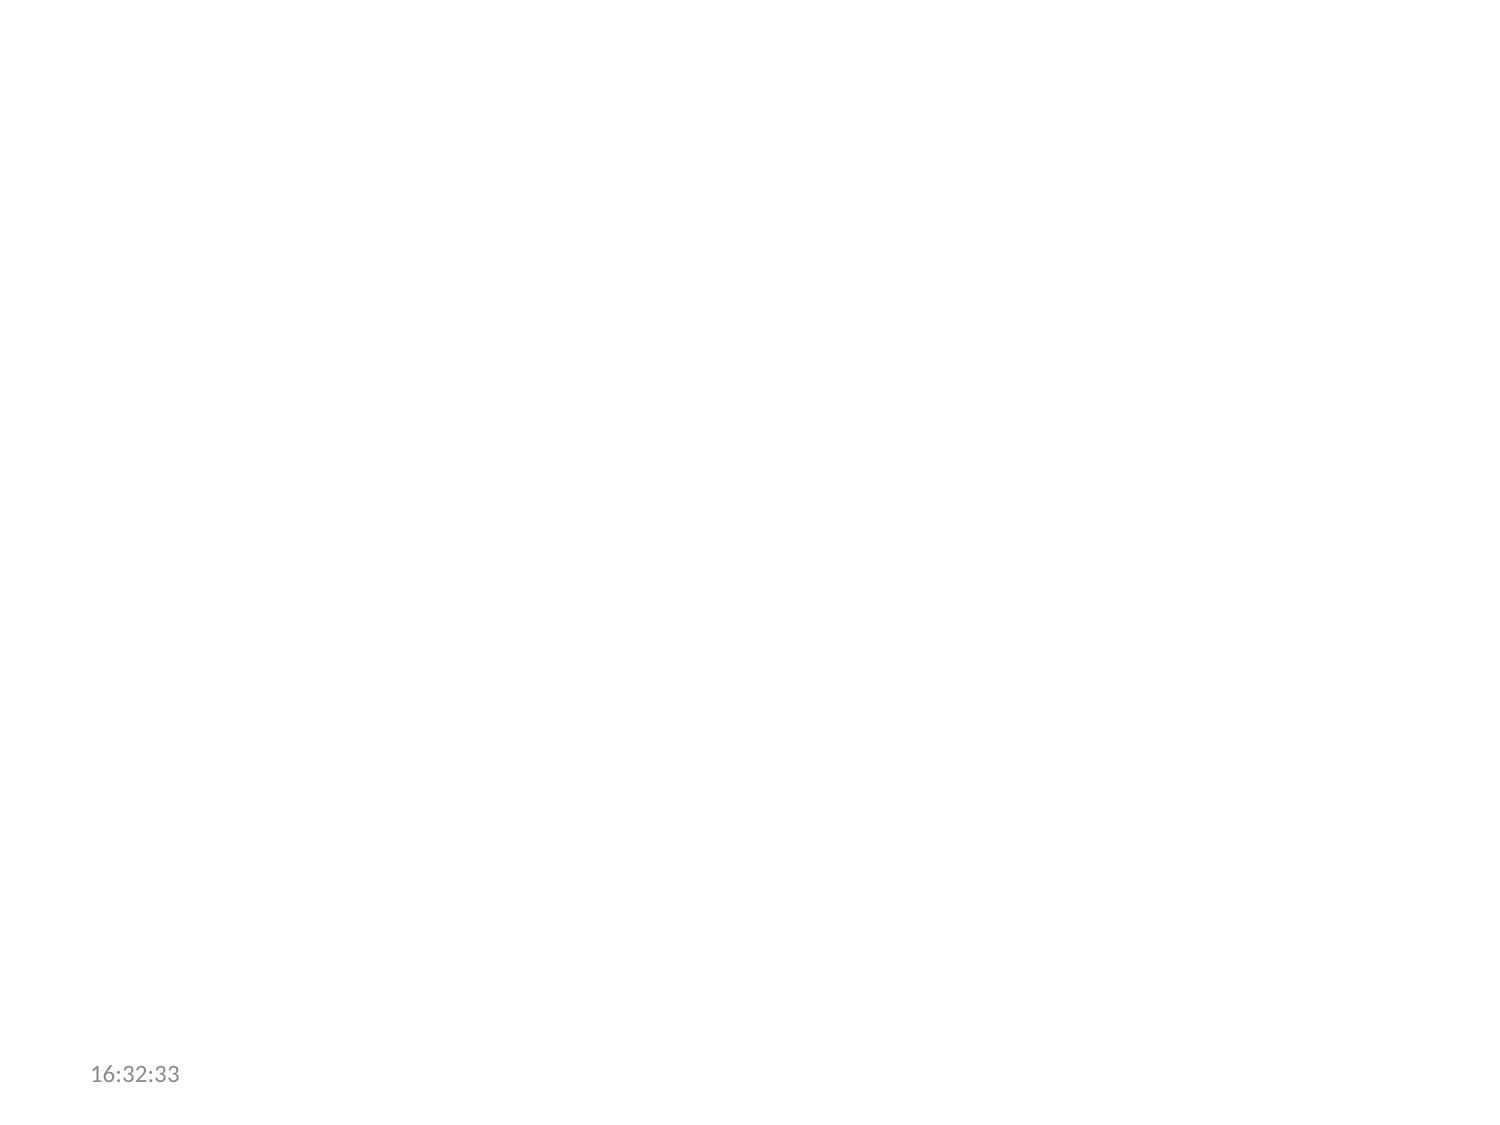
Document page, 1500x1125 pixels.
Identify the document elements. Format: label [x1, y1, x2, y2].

slide_number [75, 1042, 425, 1103]
